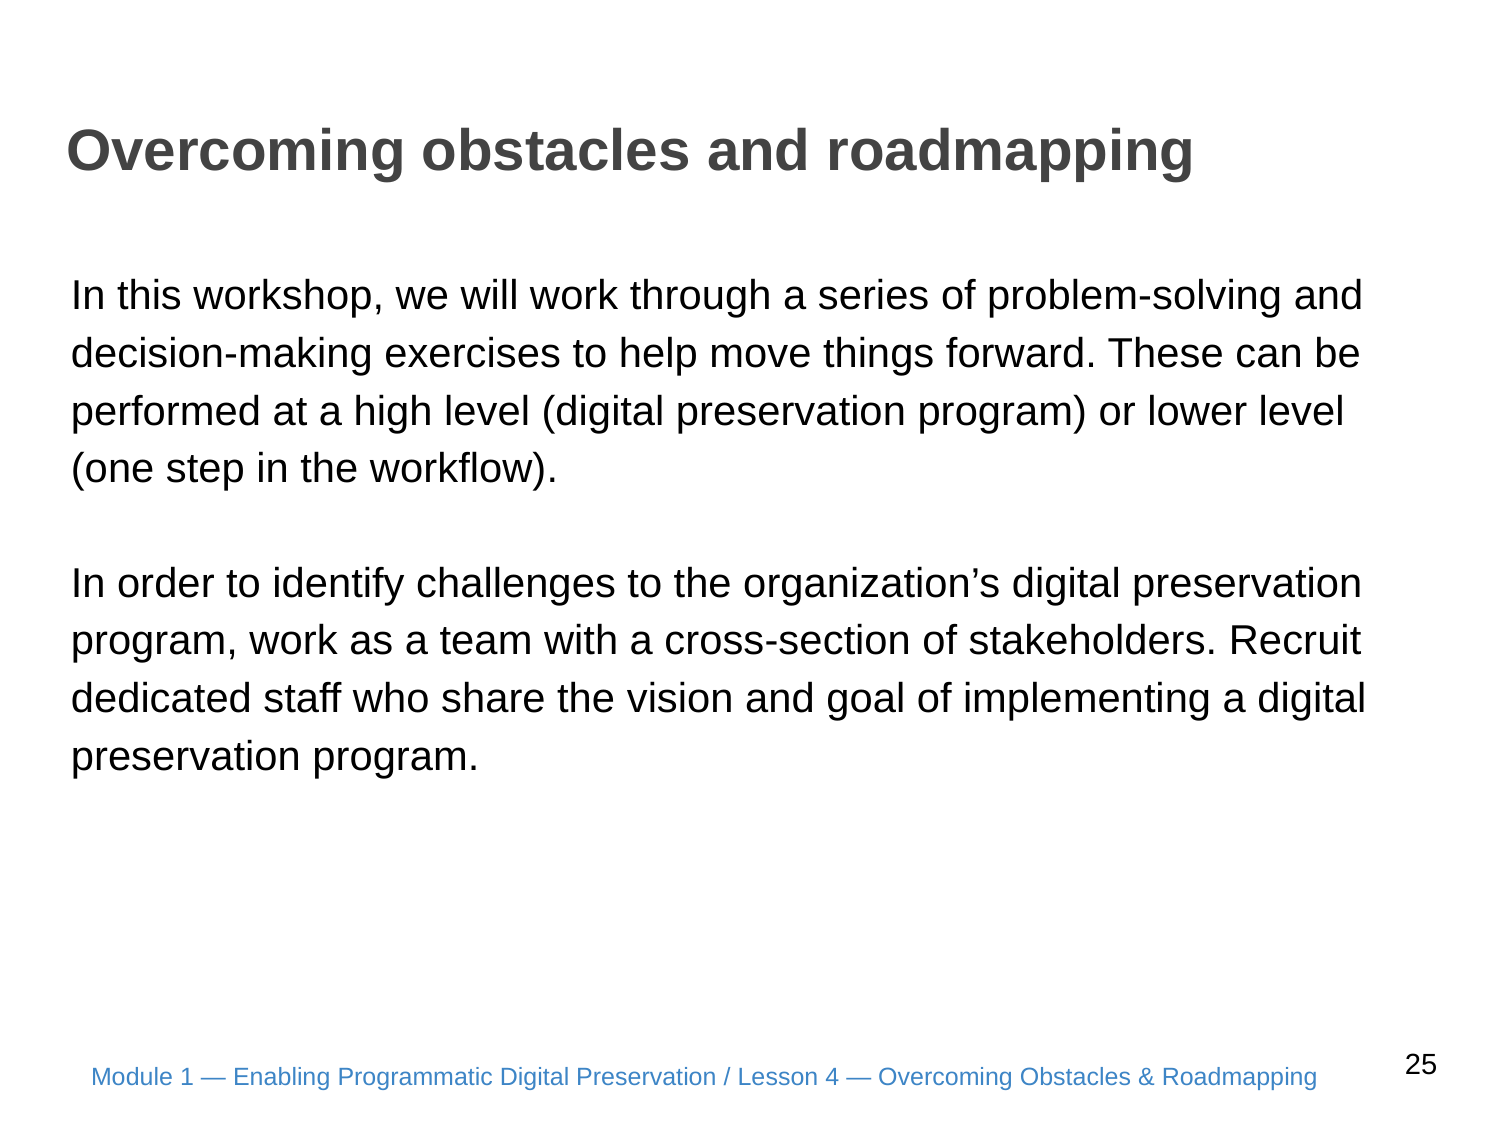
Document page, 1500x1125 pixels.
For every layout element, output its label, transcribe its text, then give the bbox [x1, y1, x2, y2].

slide_number 25 [1389, 1019, 1480, 1106]
list In this workshop, we will work through a series of problem-solving and decision-making exercises to help move things forward. These can be performed at a high level (digital preservation program) or lower level (one step in the workflow). In order to identify challenges to the organization’s digital preservation program, work as a team with a cross-section of stakeholders. Recruit dedicated staff who share the vision and goal of implementing a digital preservation program. [55, 245, 1454, 963]
title Overcoming obstacles and roadmapping [51, 97, 1449, 223]
text_box Module 1 — Enabling Programmatic Digital Preservation / Lesson 4 — Overcoming Obstacles & Roadmapping [76, 1044, 1433, 1105]
